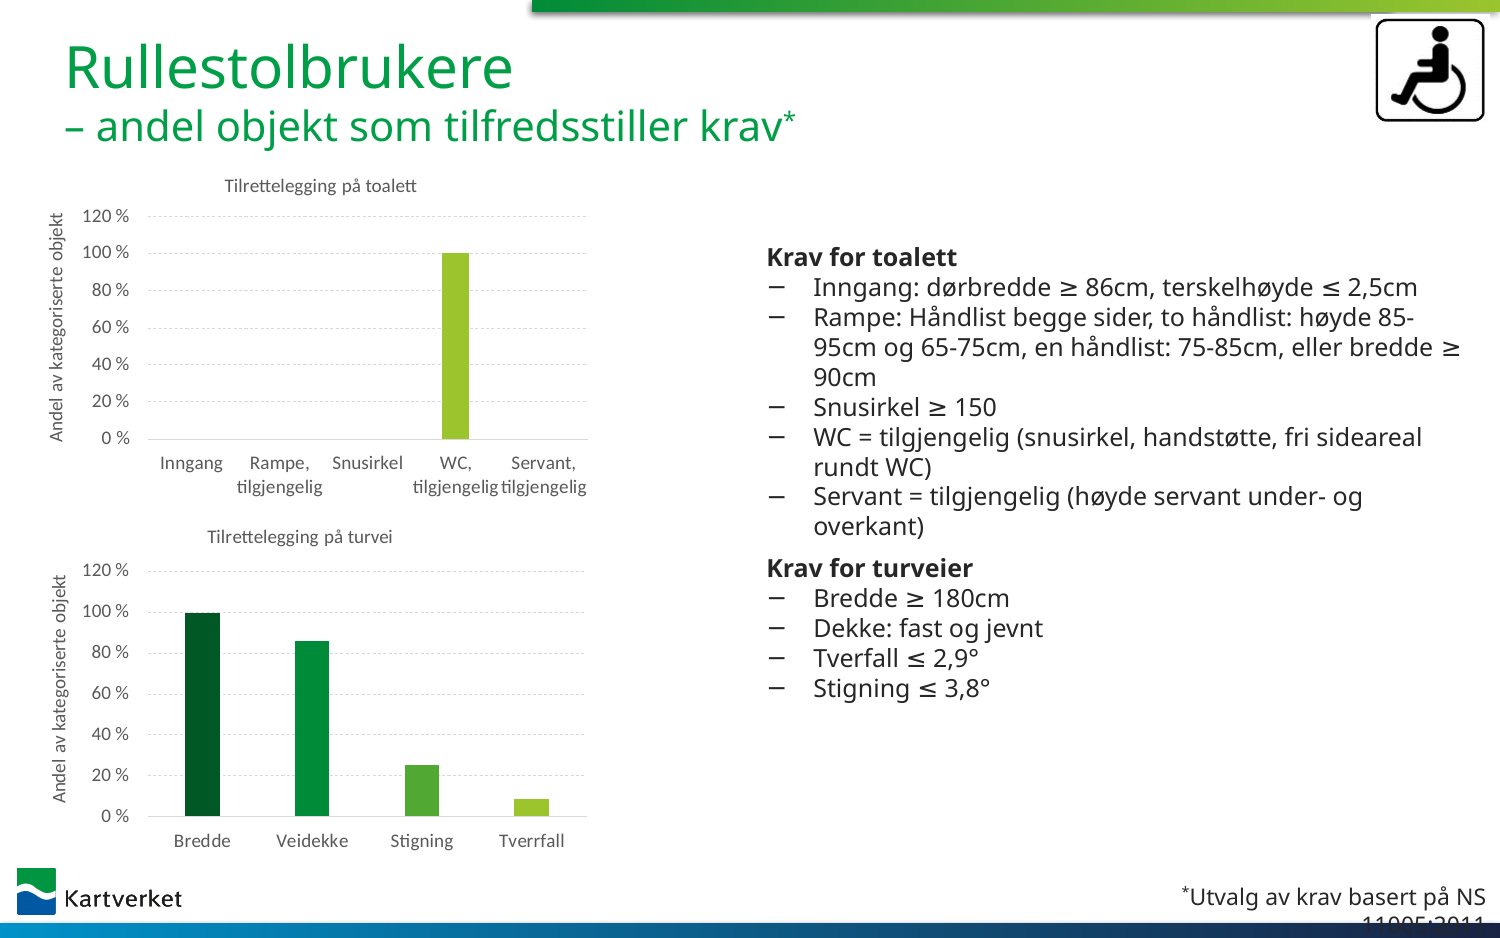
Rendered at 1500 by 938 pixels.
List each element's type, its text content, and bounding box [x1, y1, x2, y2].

text_box Krav for toalett Inngang: dørbredde ≥ 86cm, terskelhøyde ≤ 2,5cm Rampe: Håndlist begge sider, to håndlist: høyde 85-95cm og 65-75cm, en håndlist: 75-85cm, eller bredde ≥ 90cm Snusirkel ≥ 150 WC = tilgjengelig (snusirkel, handstøtte, fri sideareal rundt WC) Servant = tilgjengelig (høyde servant under- og overkant) [751, 234, 1483, 545]
text_box Rullestolbrukere – andel objekt som tilfredsstiller krav* [49, 14, 1431, 158]
picture [1371, 13, 1491, 127]
text_box Krav for turveier Bredde ≥ 180cm Dekke: fast og jevnt Tverfall ≤ 2,9° Stigning ≤ 3,8° [751, 545, 1483, 710]
text_box *Utvalg av krav basert på NS 11005:2011 [1068, 873, 1500, 938]
picture [41, 520, 598, 859]
picture [41, 166, 599, 505]
